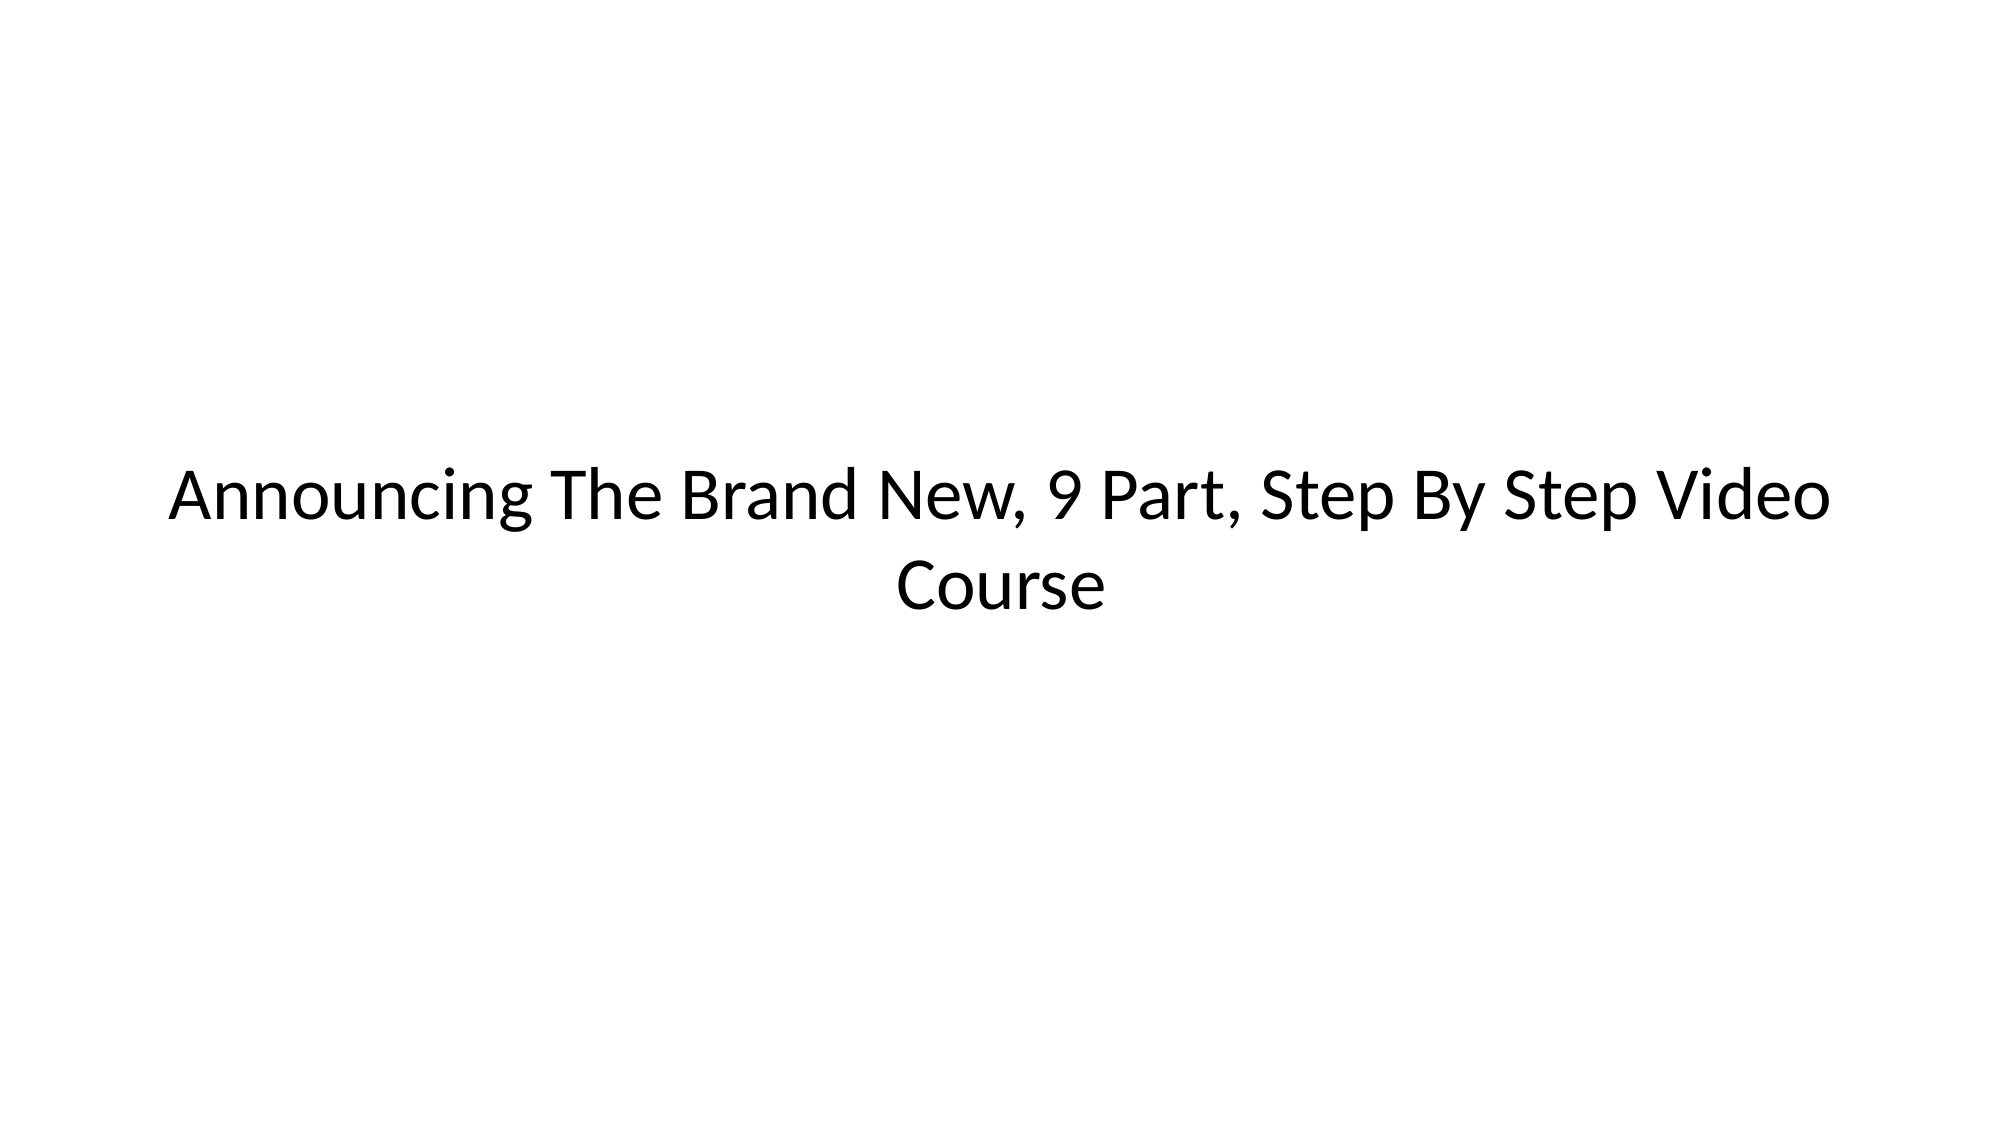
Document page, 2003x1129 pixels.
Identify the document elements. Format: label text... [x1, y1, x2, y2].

title Announcing The Brand New, 9 Part, Step By Step Video Course [150, 287, 1853, 782]
